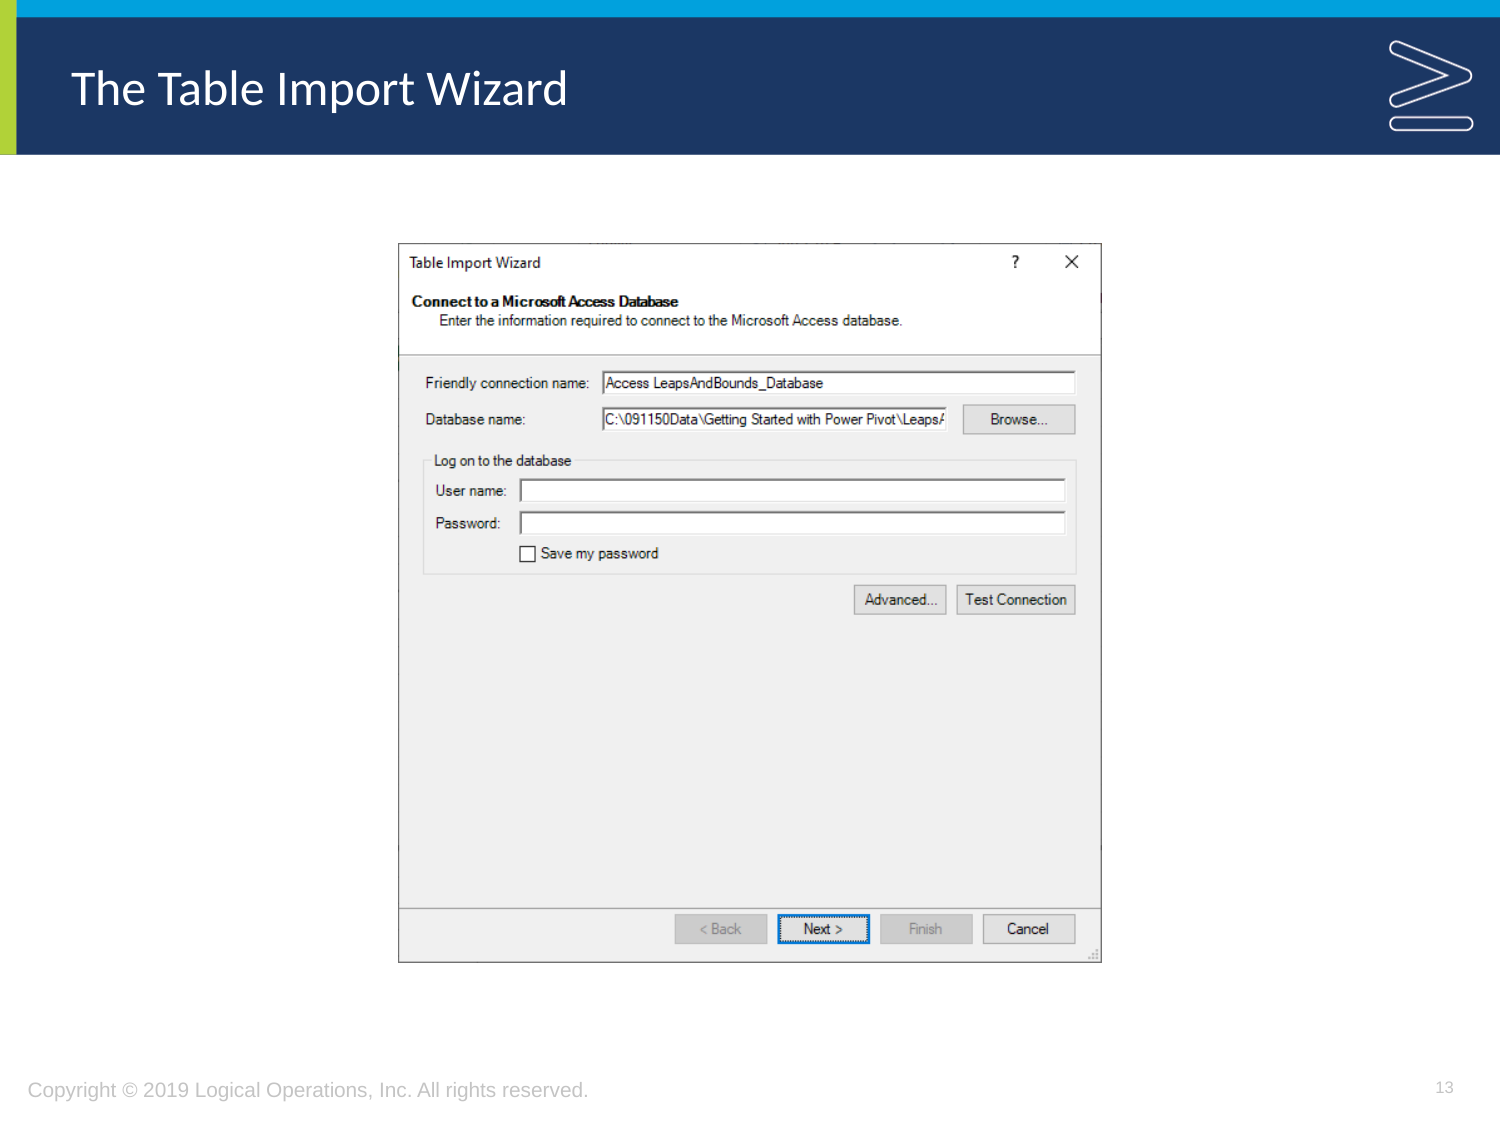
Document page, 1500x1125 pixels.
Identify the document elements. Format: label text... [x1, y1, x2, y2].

picture [0, 0, 56, 155]
slide_number 13 [1118, 1057, 1469, 1118]
picture [398, 243, 1102, 963]
picture [1350, 18, 1500, 155]
title The Table Import Wizard [56, 16, 1350, 155]
